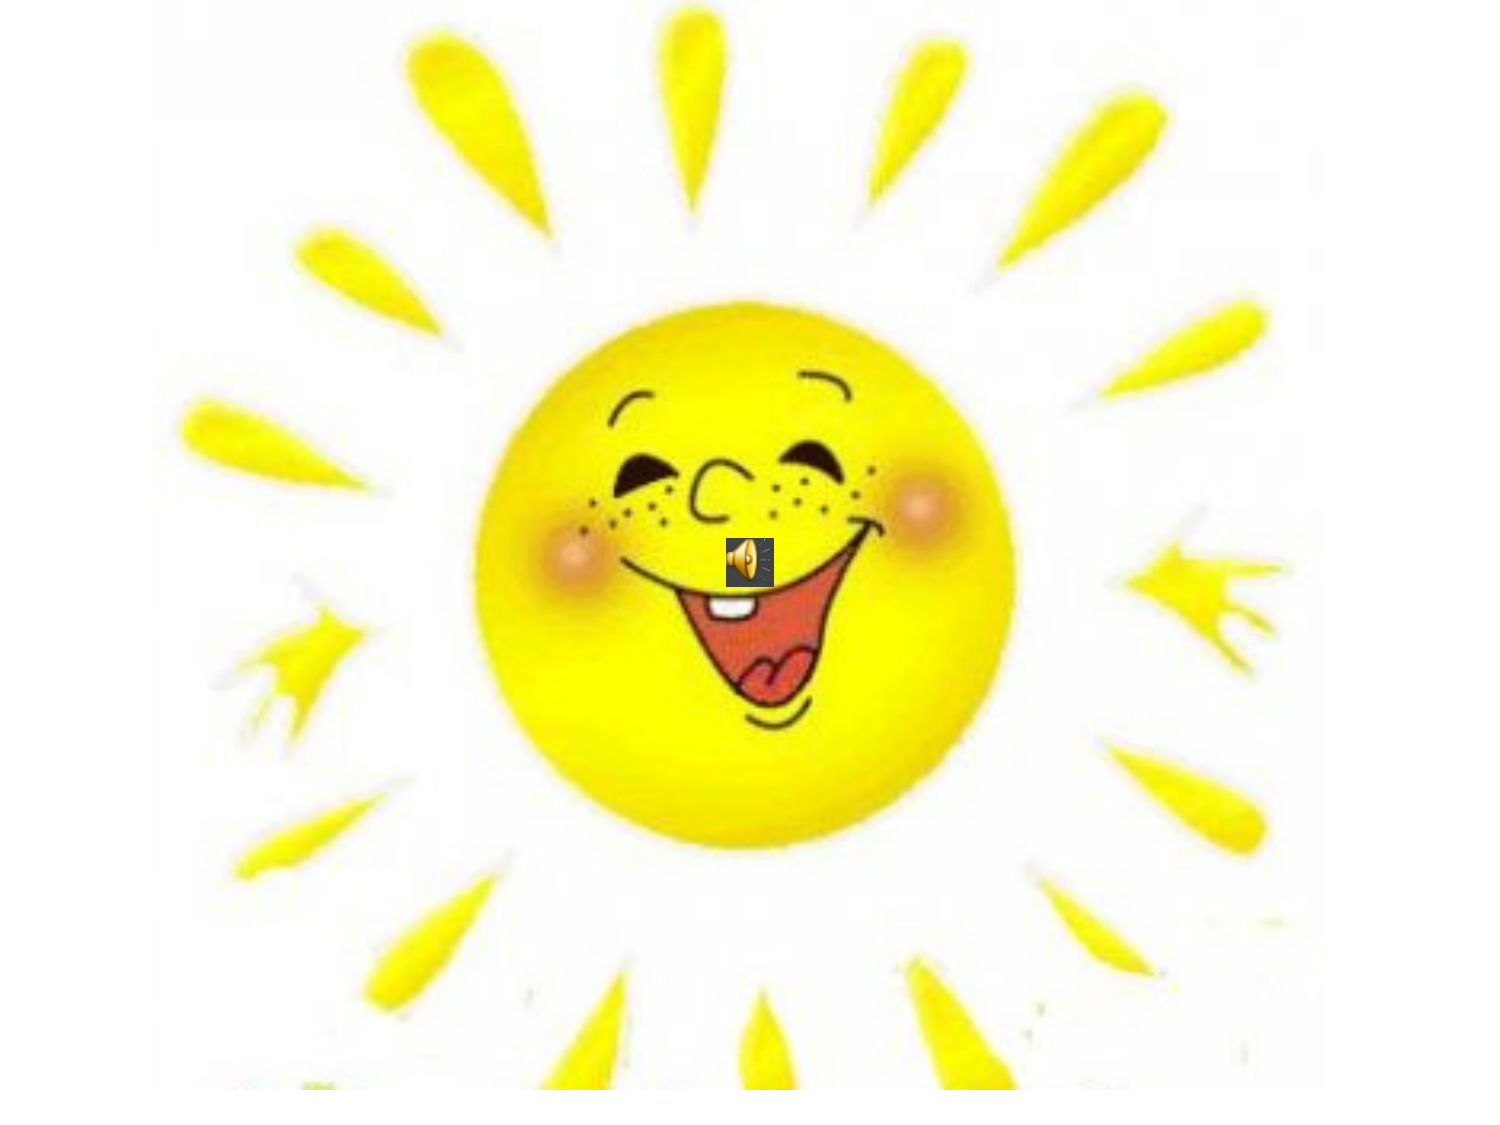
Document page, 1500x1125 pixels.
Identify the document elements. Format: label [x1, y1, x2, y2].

picture [152, 0, 1326, 1091]
